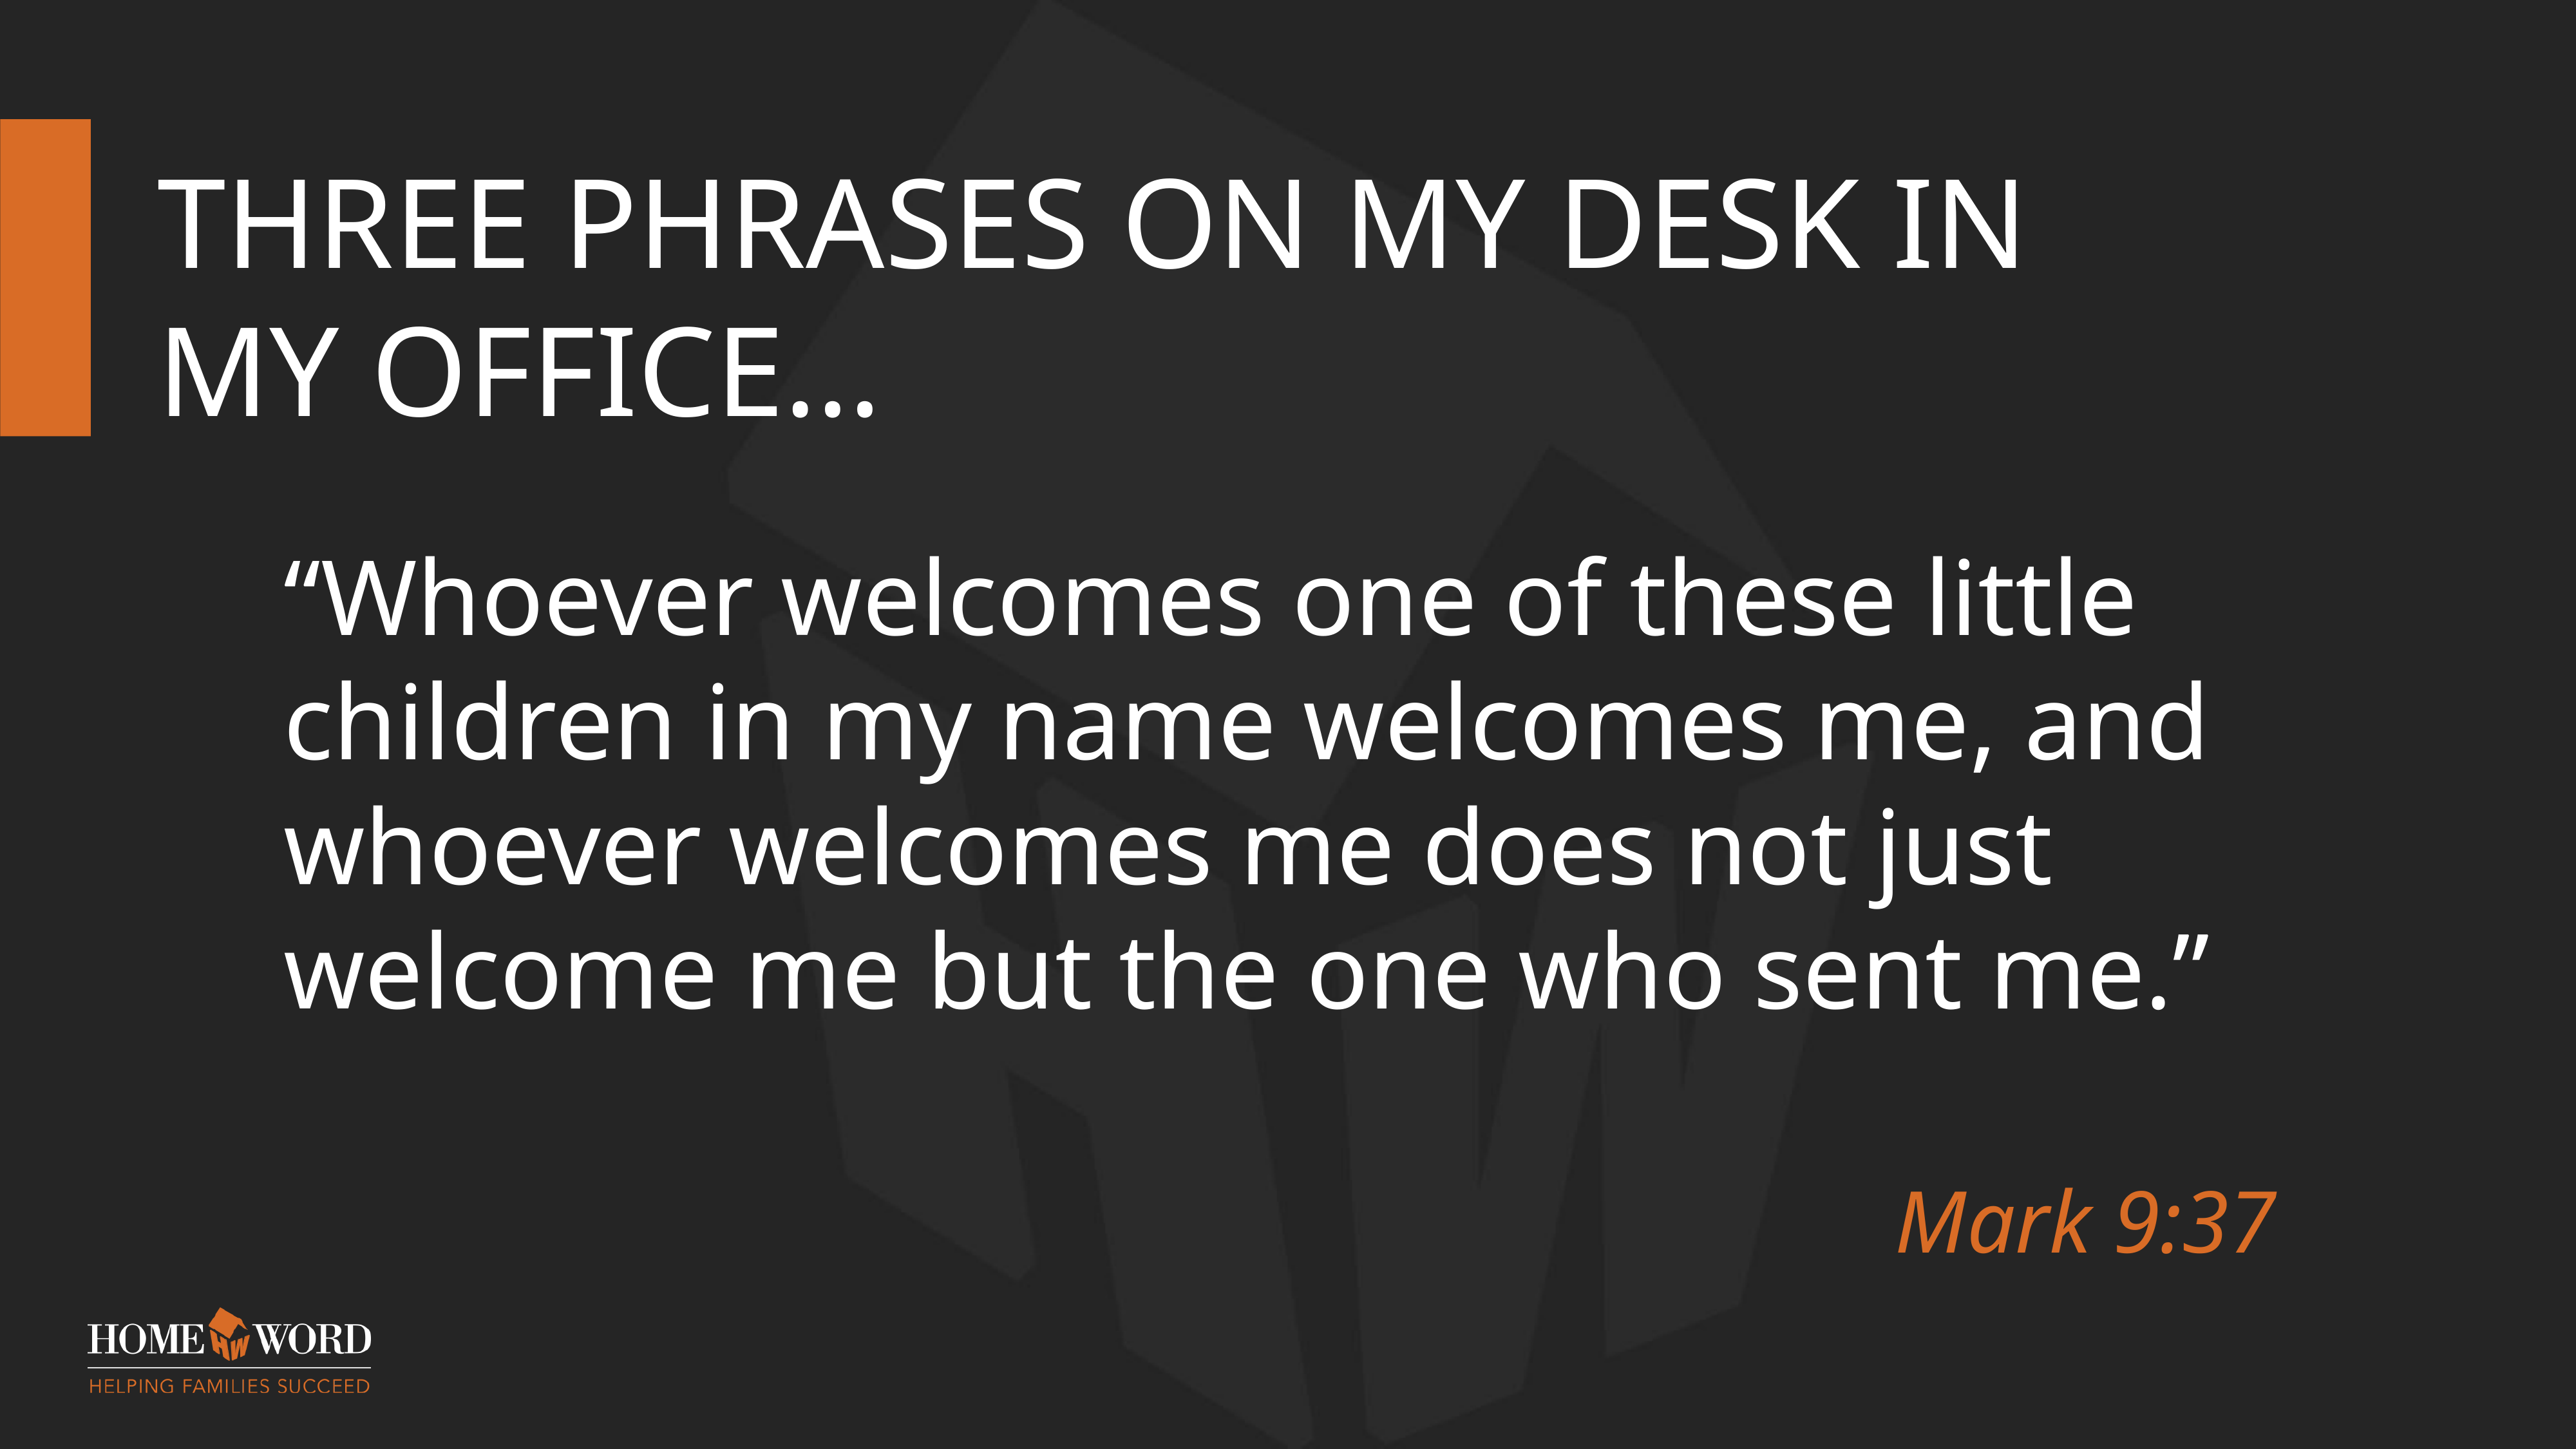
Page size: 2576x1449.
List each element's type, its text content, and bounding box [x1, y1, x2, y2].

text_box Three phrases on my desk in my office… [151, 121, 2201, 465]
text_box Mark 9:37 [337, 1162, 2282, 1276]
title “Whoever welcomes one of these little children in my name welcomes me, and whoever welcomes me does not just welcome me but the one who sent me.” [278, 526, 2223, 1161]
picture [0, 0, 2576, 1449]
